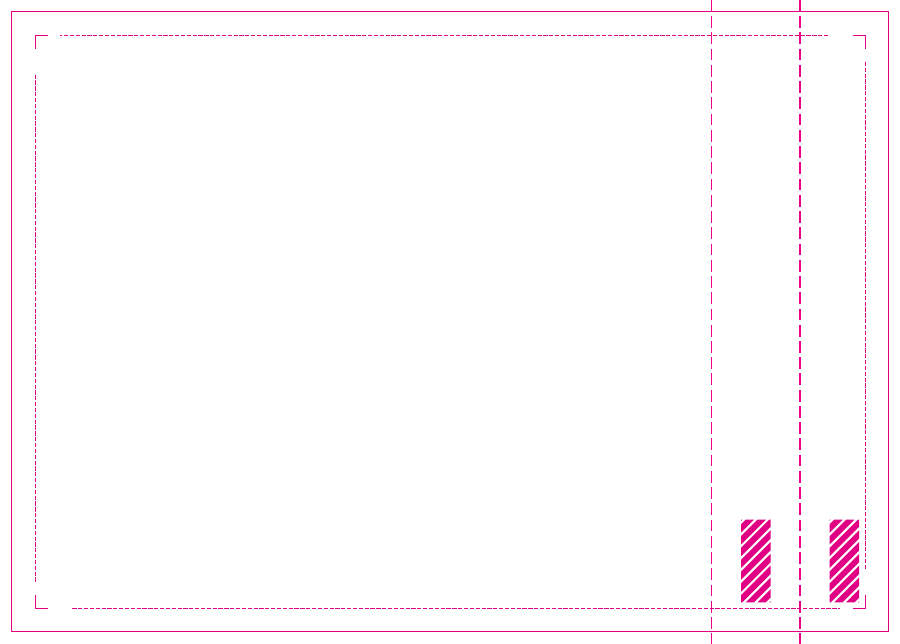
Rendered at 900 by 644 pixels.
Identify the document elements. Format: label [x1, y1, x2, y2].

text_box [852, 35, 865, 49]
text_box [35, 35, 48, 49]
text_box [852, 594, 865, 608]
text_box [35, 594, 48, 608]
text_box [11, 11, 889, 632]
